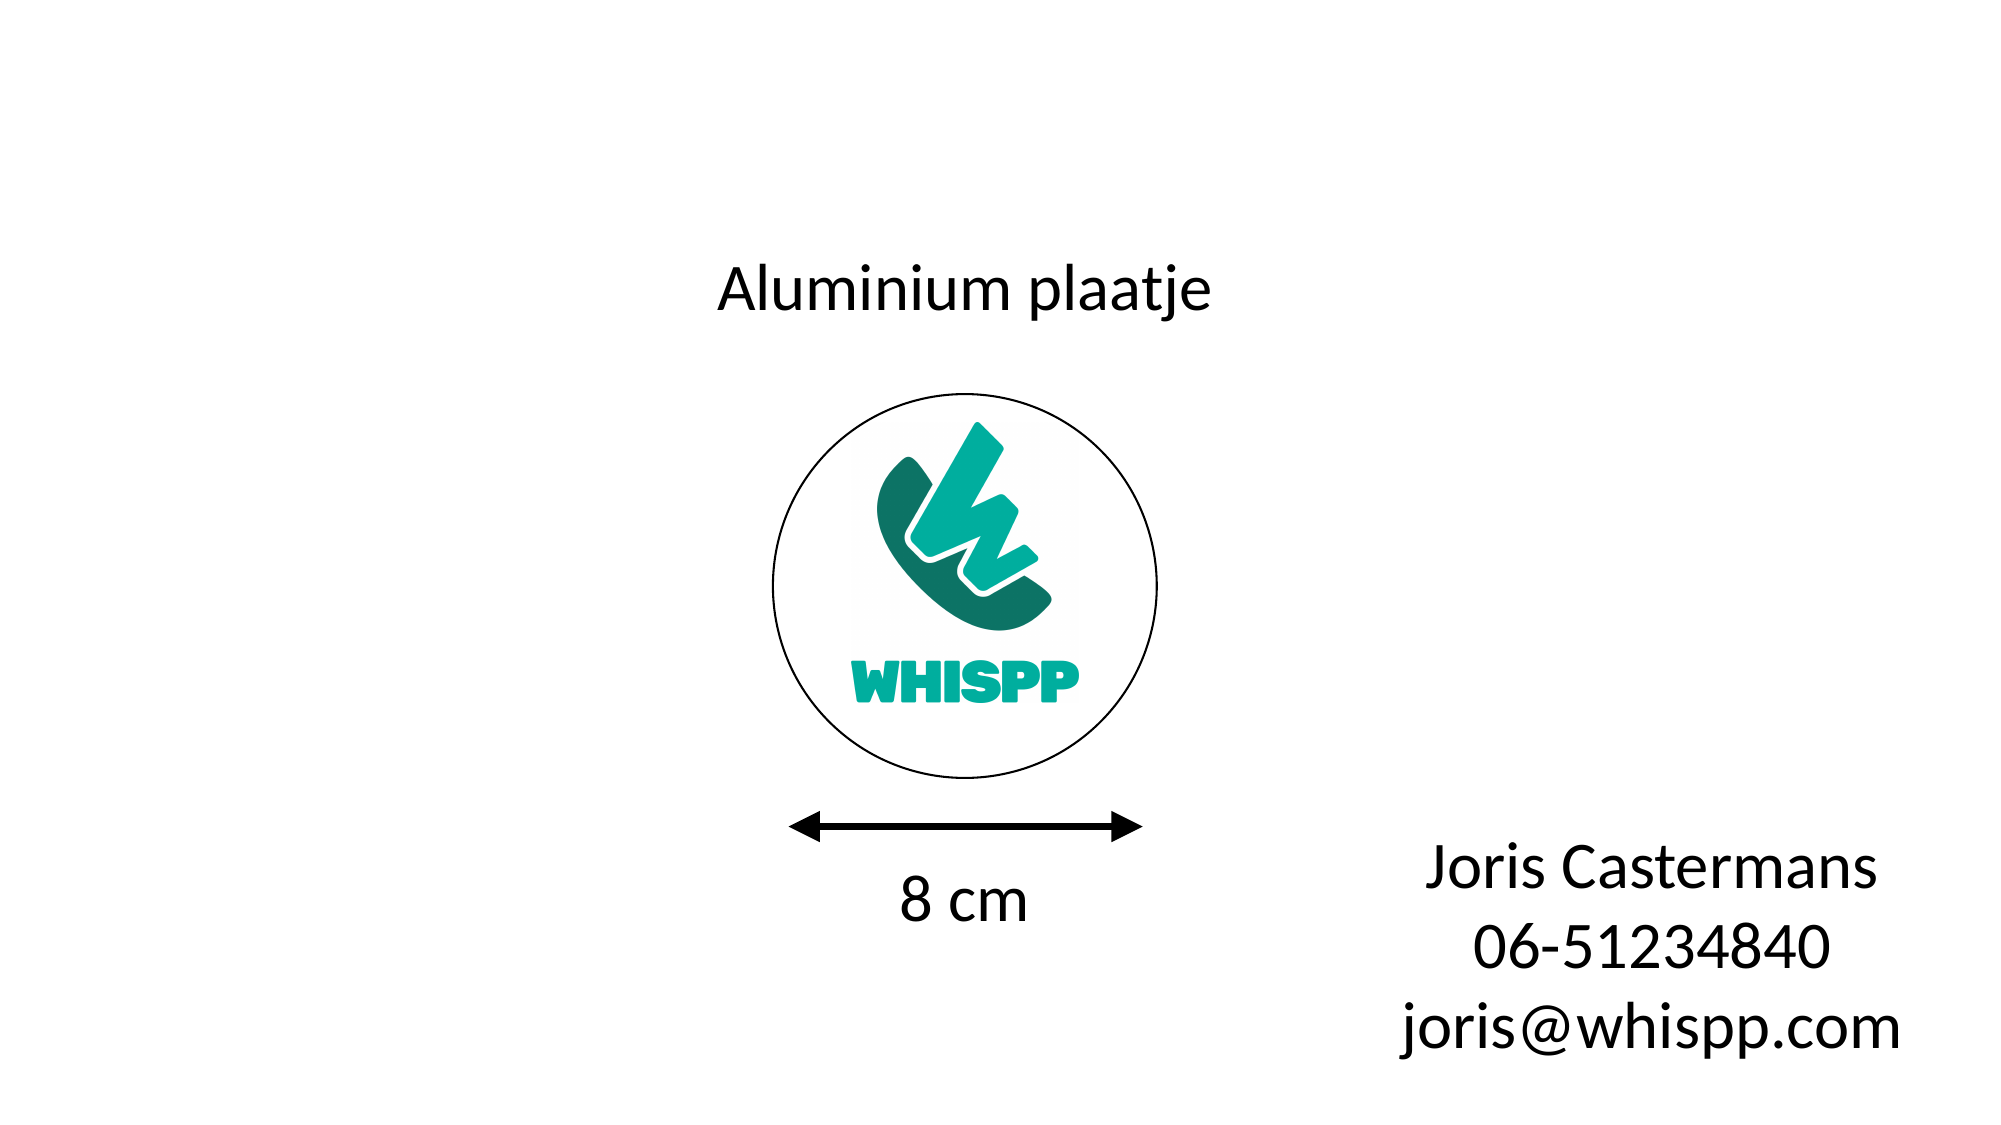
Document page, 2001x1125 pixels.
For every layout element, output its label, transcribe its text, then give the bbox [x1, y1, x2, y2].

text_box [771, 430, 1158, 779]
text_box [863, 393, 1067, 422]
picture [851, 422, 1079, 703]
text_box 8 cm [862, 846, 1068, 942]
text_box Aluminium plaatje [594, 236, 1336, 331]
text_box Joris Castermans 06-51234840 joris@whispp.com [1281, 814, 2000, 1069]
